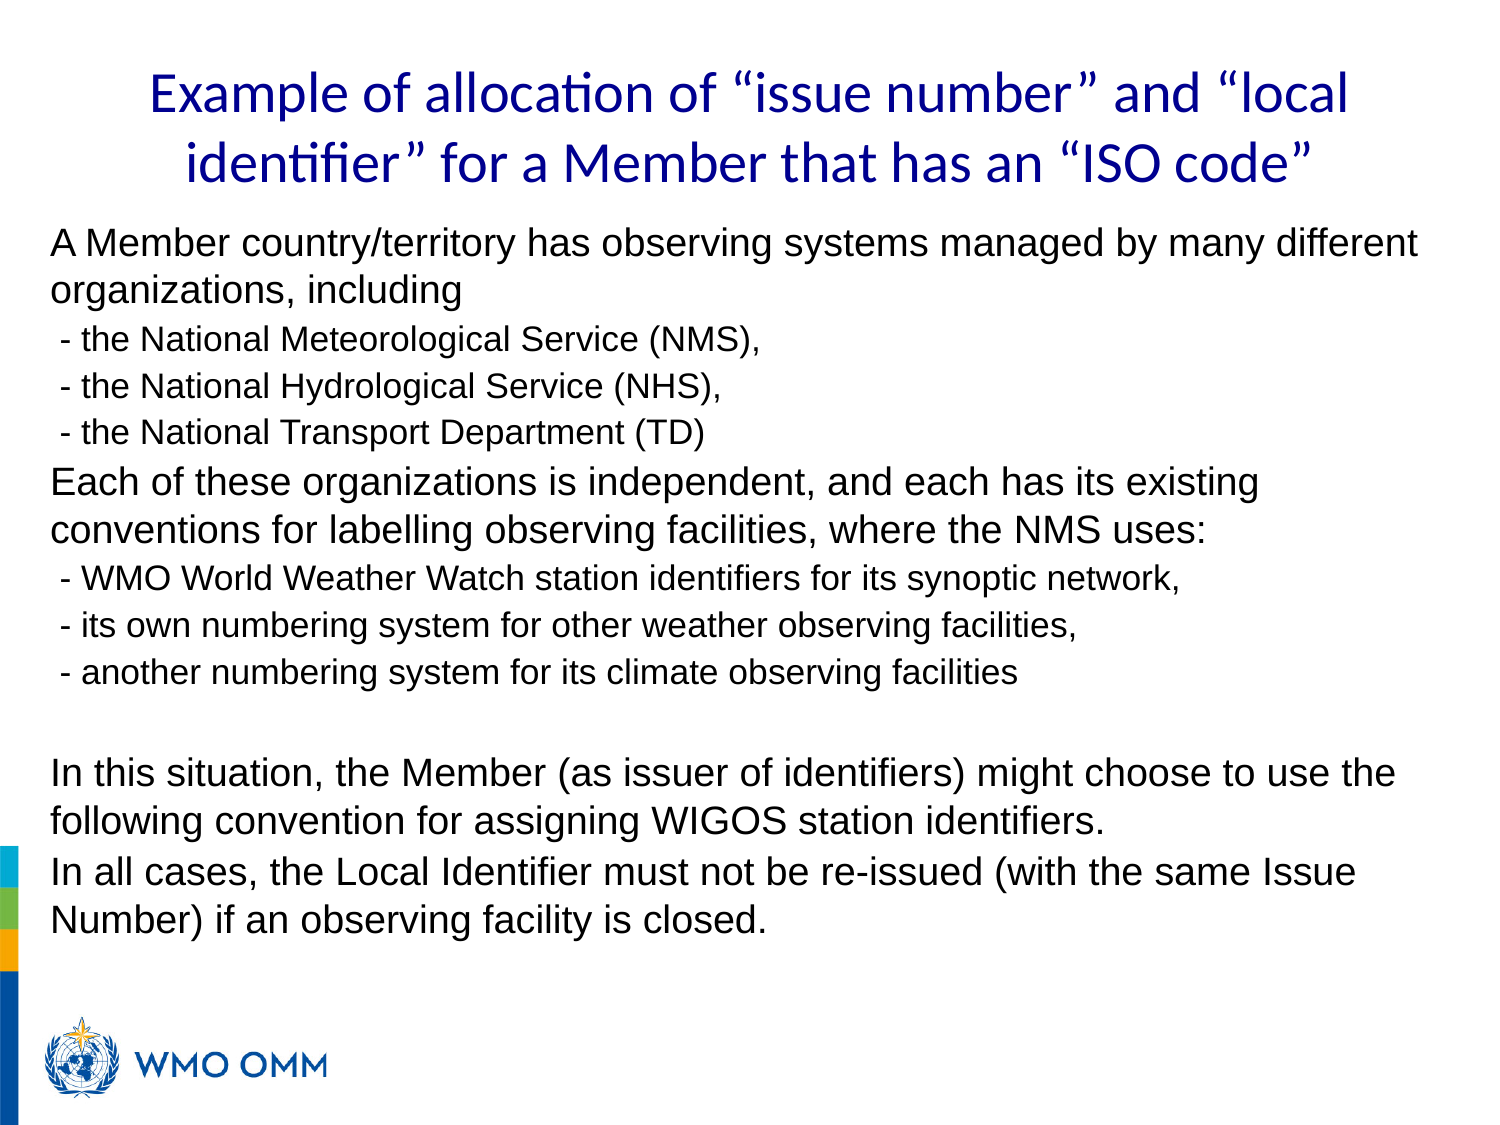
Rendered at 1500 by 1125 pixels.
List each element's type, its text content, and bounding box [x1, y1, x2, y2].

picture [0, 845, 327, 1125]
title Example of allocation of “issue number” and “local identifier” for a Member that has an “ISO code” [75, 45, 1425, 203]
text_box A Member country/territory has observing systems managed by many different organizations, including - the National Meteorological Service (NMS), - the National Hydrological Service (NHS), - the National Transport Department (TD) Each of these organizations is independent, and each has its existing conventions for labelling observing facilities, where the NMS uses: - WMO World Weather Watch station identifiers for its synoptic network, - its own numbering system for other weather observing facilities, - another numbering system for its climate observing facilities In this situation, the Member (as issuer of identifiers) might choose to use the following convention for assigning WIGOS station identifiers. In all cases, the Local Identifier must not be re-issued (with the same Issue Number) if an observing facility is closed. [34, 209, 1465, 980]
